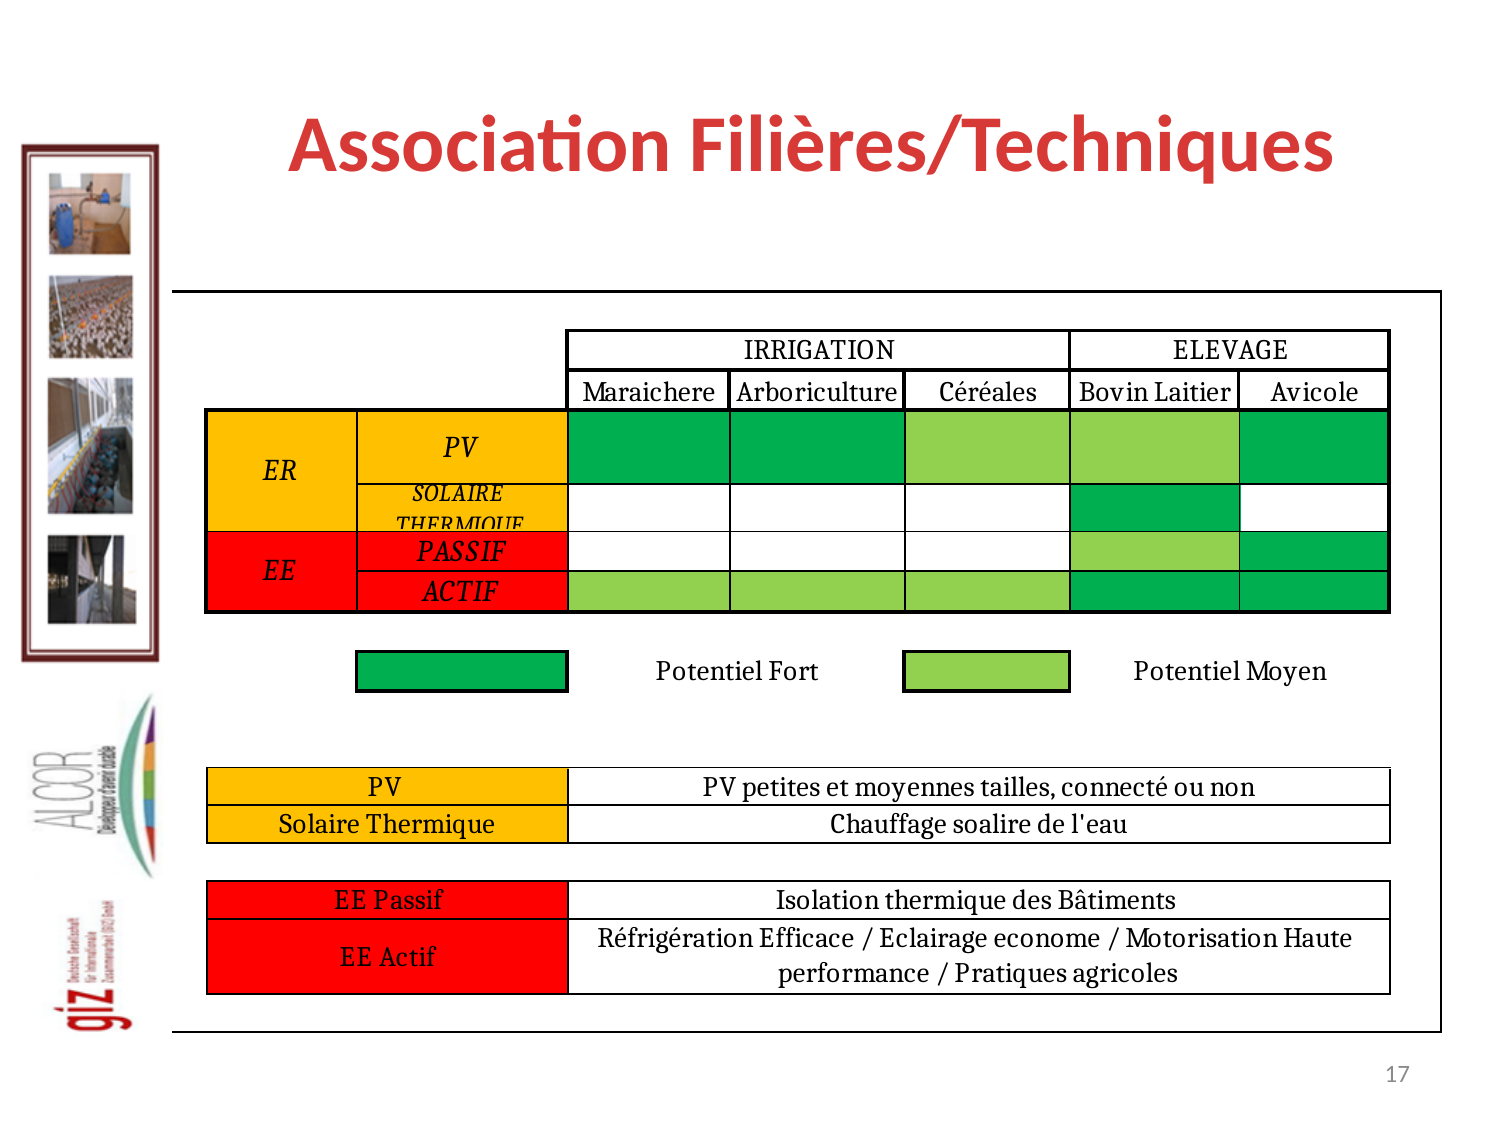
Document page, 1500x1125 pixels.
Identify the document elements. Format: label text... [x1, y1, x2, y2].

title Association Filières/Techniques [218, 45, 1425, 233]
slide_number 17 [1074, 1044, 1425, 1103]
picture [17, 136, 172, 1047]
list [177, 290, 1444, 1036]
